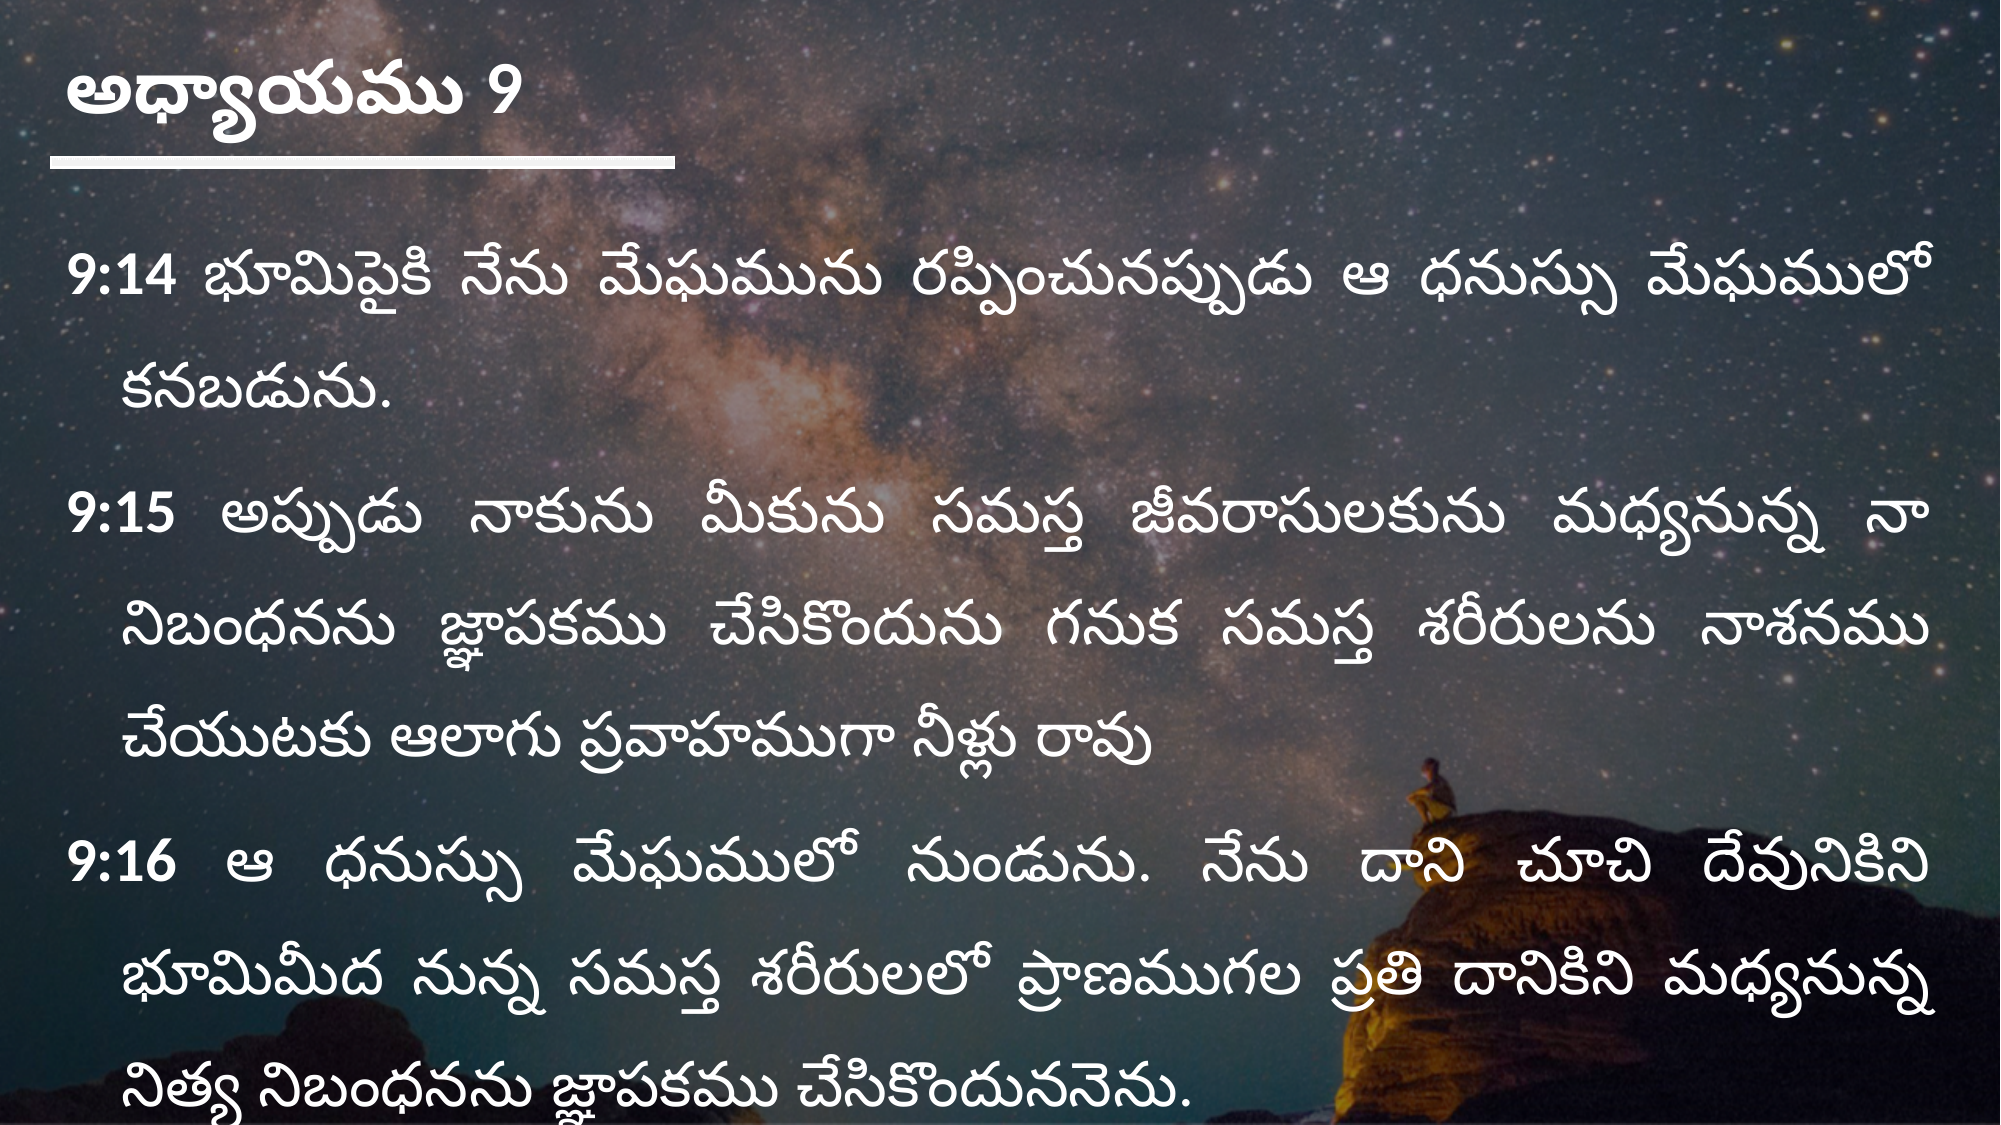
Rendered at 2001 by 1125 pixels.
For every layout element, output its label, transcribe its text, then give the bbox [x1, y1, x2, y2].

list 9:14 భూమిపైకి నేను మేఘమును రప్పించునప్పుడు ఆ ధనుస్సు మేఘములో కనబడును. 9:15 అప్పుడు నాకును మీకును సమస్త జీవరాసులకును మధ్యనున్న నా నిబంధనను జ్ఞాపకము చేసికొందును గనుక సమస్త శరీరులను నాశనము చేయుటకు ఆలాగు ప్రవాహముగా నీళ్లు రావు 9:16 ఆ ధనుస్సు మేఘములో నుండును. నేను దాని చూచి దేవునికిని భూమిమీద నున్న సమస్త శరీరులలో ప్రాణముగల ప్రతి దానికిని మధ్యనున్న నిత్య నిబంధనను జ్ఞాపకము చేసికొందుననెను. [50, 187, 1946, 1063]
title అధ్యాయము 9 [50, 0, 1925, 167]
picture [0, 0, 2000, 1125]
